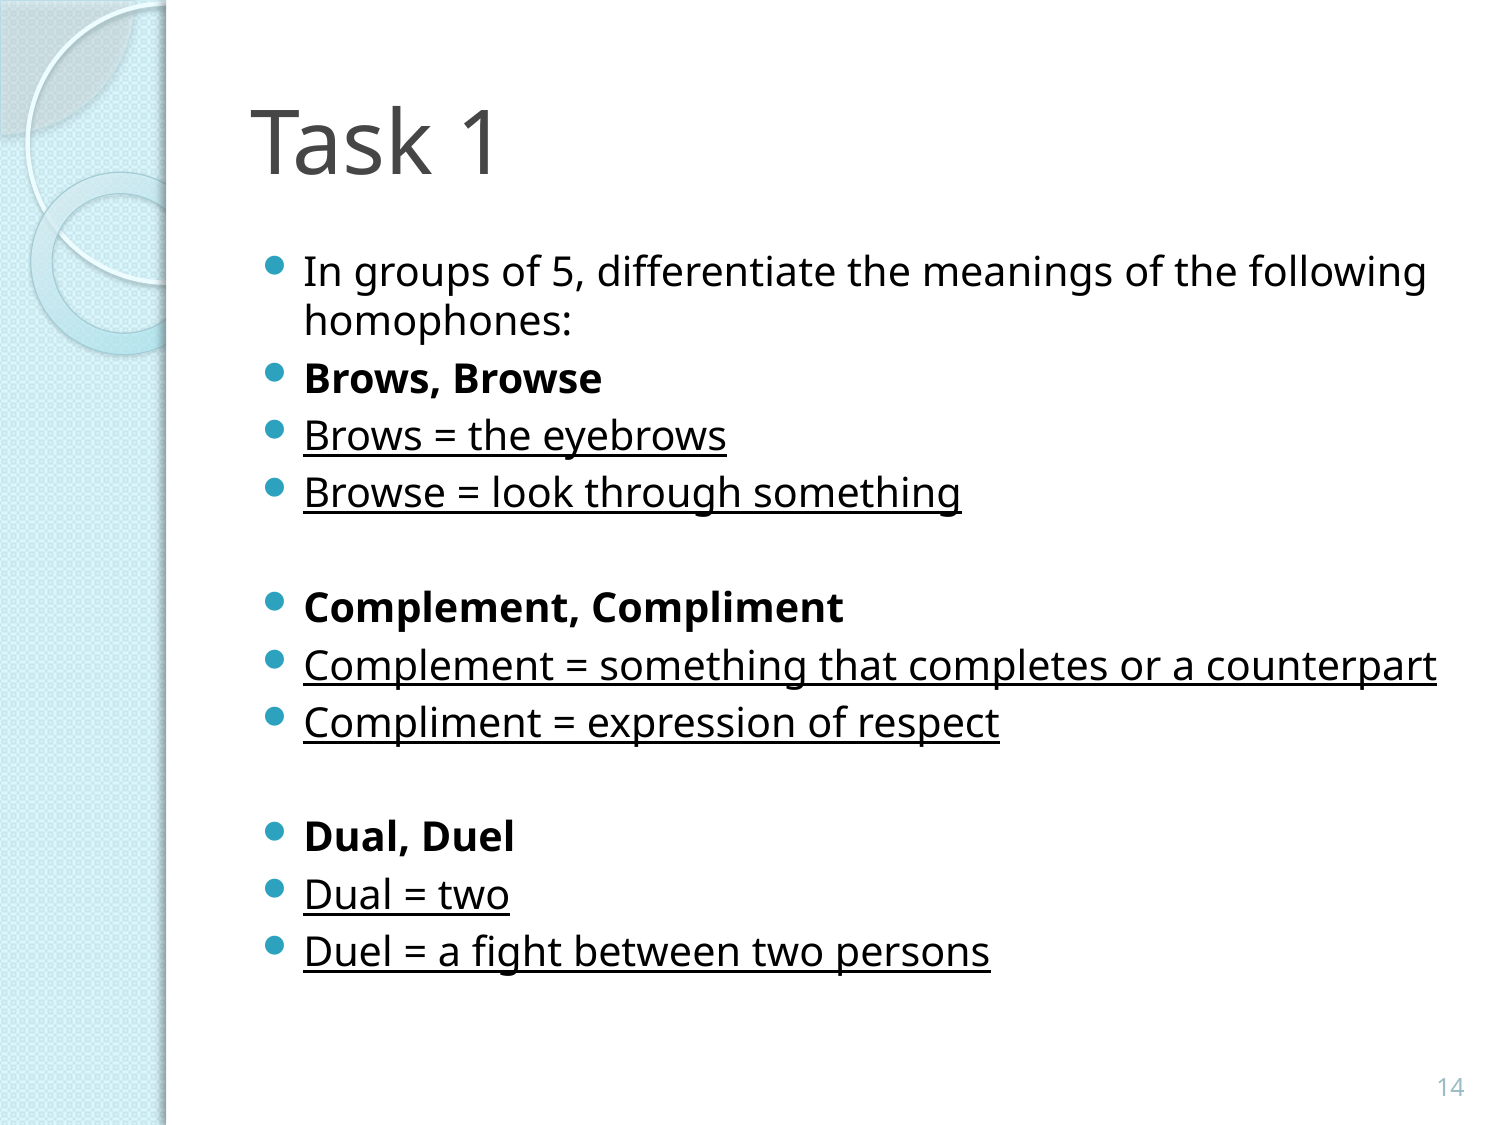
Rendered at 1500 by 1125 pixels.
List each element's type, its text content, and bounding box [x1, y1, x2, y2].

slide_number 14 [1413, 1034, 1488, 1113]
list In groups of 5, differentiate the meanings of the following homophones: Brows, Browse Brows = the eyebrows Browse = look through something Complement, Compliment Complement = something that completes or a counterpart Compliment = expression of respect Dual, Duel Dual = two Duel = a fight between two persons [235, 237, 1466, 1025]
title Task 1 [235, 45, 1466, 233]
